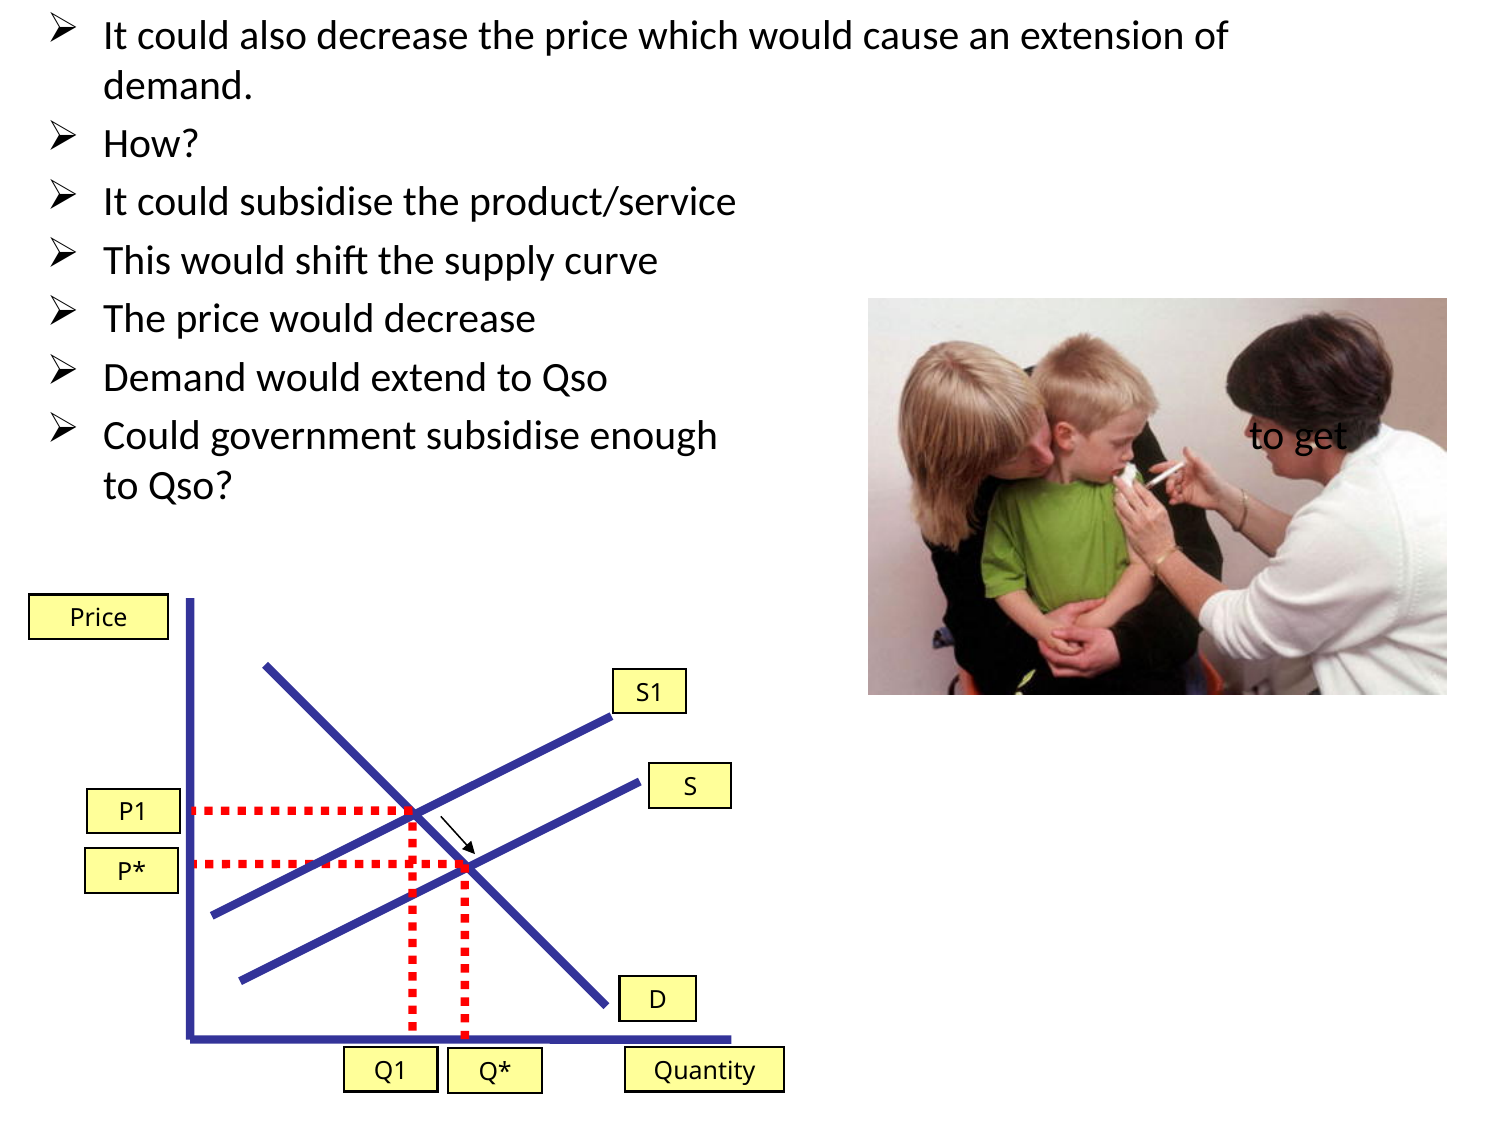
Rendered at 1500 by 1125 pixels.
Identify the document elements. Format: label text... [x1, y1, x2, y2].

text_box P1 [86, 788, 180, 834]
text_box Q* [447, 1047, 543, 1093]
text_box S [649, 763, 732, 808]
text_box P* [84, 848, 179, 893]
text_box [440, 816, 475, 855]
text_box S1 [613, 668, 687, 714]
text_box Q1 [344, 1046, 438, 1092]
text_box D [619, 976, 696, 1021]
text_box Quantity [624, 1046, 785, 1092]
text_box Price [28, 594, 169, 640]
list It could also decrease the price which would cause an extension of demand. How? It could subsidise the product/service This would shift the supply curve The price would decrease Demand would extend to Qso Could government subsidise enough to get to Qso? [31, 0, 1382, 963]
picture [867, 298, 1447, 695]
